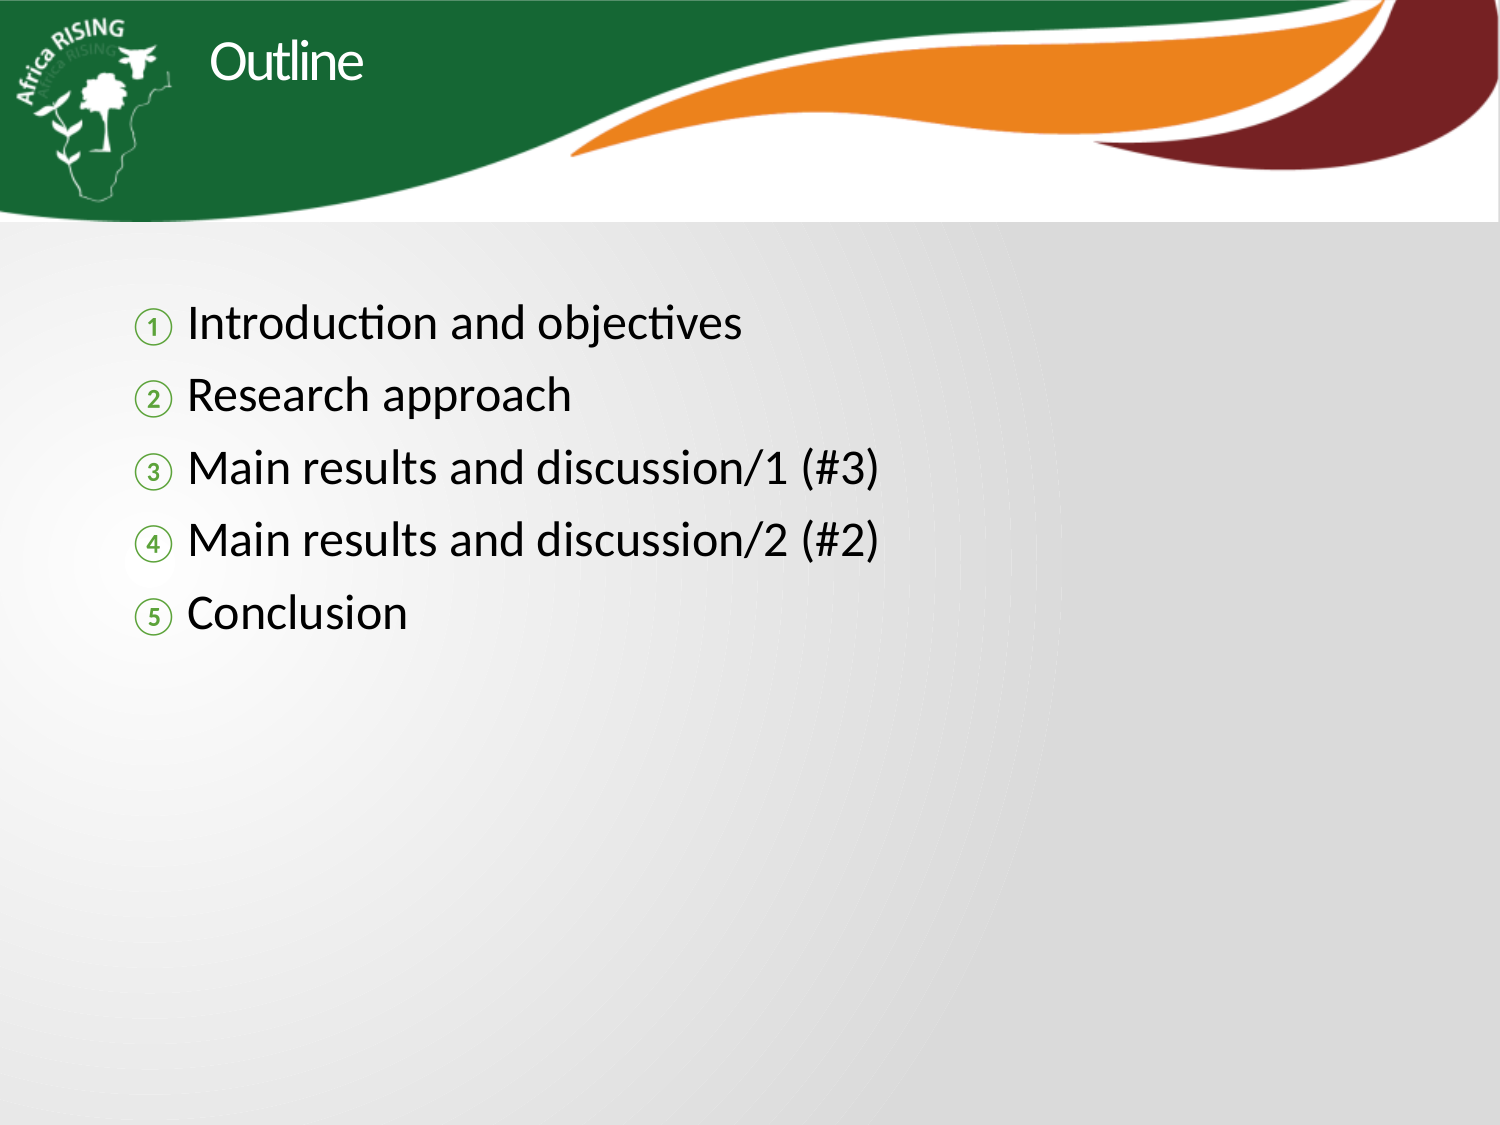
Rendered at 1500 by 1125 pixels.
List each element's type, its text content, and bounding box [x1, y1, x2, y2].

text_box Introduction and objectives Research approach Main results and discussion/1 (#3) Main results and discussion/2 (#2) Conclusion [128, 289, 1390, 821]
text_box Outline [209, 23, 1303, 166]
picture [0, 0, 1499, 222]
